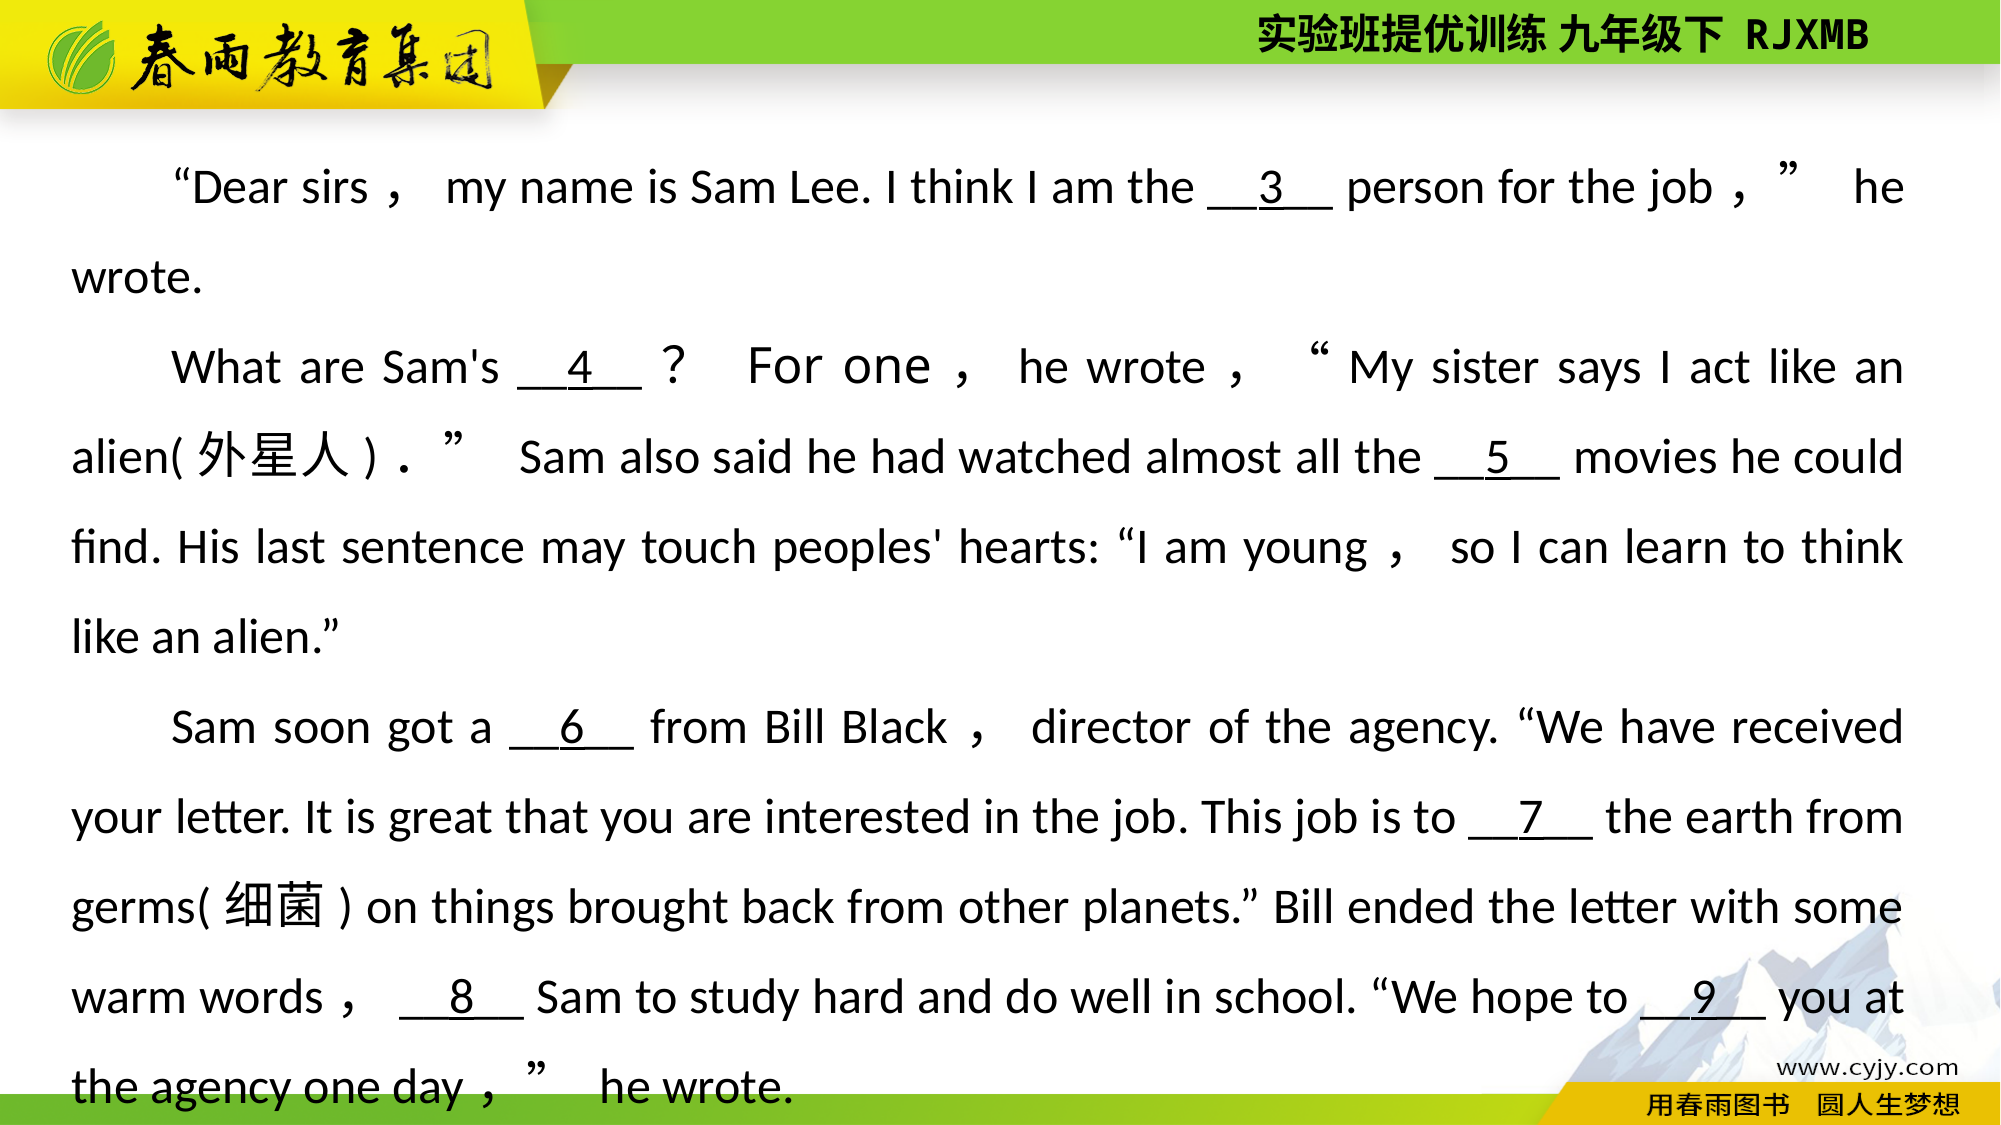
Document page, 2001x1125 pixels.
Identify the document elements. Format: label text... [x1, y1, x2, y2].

picture [0, 0, 2001, 1125]
text_box “Dear sirs，my name is Sam Lee. I think I am the __3__ person for the job，” he wrote. What are Sam's __4__？ For one，he wrote，“My sister says I act like an alien(外星人)．” Sam also said he had watched almost all the __5__ movies he could find. His last sentence may touch peoples' hearts: “I am young，so I can learn to think like an alien.” Sam soon got a __6__ from Bill Black，director of the agency. “We have received your letter. It is great that you are interested in the job. This job is to __7__ the earth from germs(细菌) on things brought back from other planets.” Bill ended the letter with some warm words，__8__ Sam to study hard and do well in school. “We hope to __9__ you at the agency one day，” he wrote. [56, 116, 1920, 1121]
